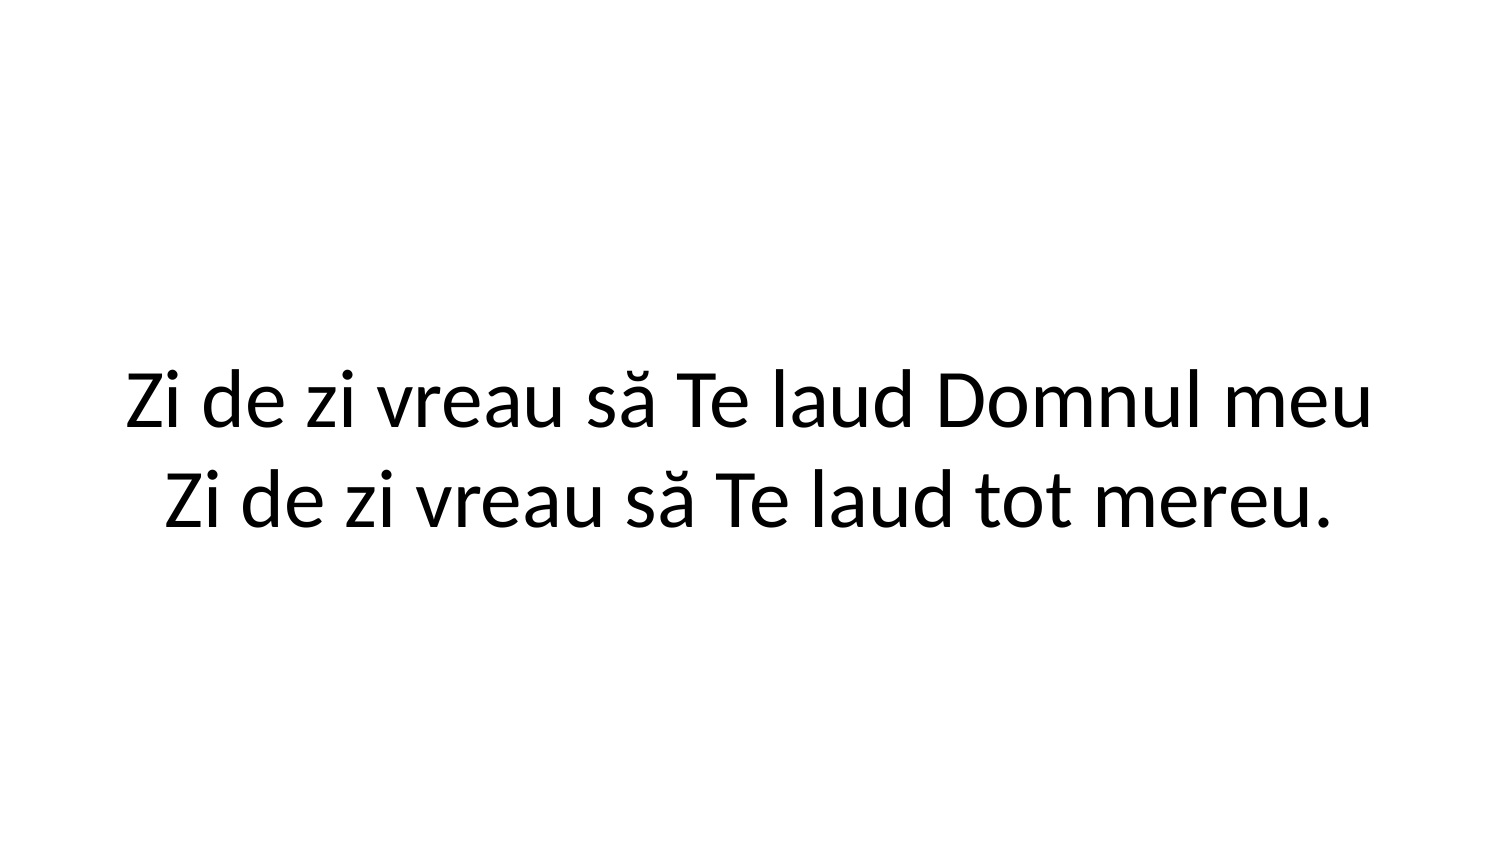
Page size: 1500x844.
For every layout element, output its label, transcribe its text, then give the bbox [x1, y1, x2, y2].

text_box Zi de zi vreau să Te laud Domnul meu Zi de zi vreau să Te laud tot mereu. [110, 292, 1390, 552]
